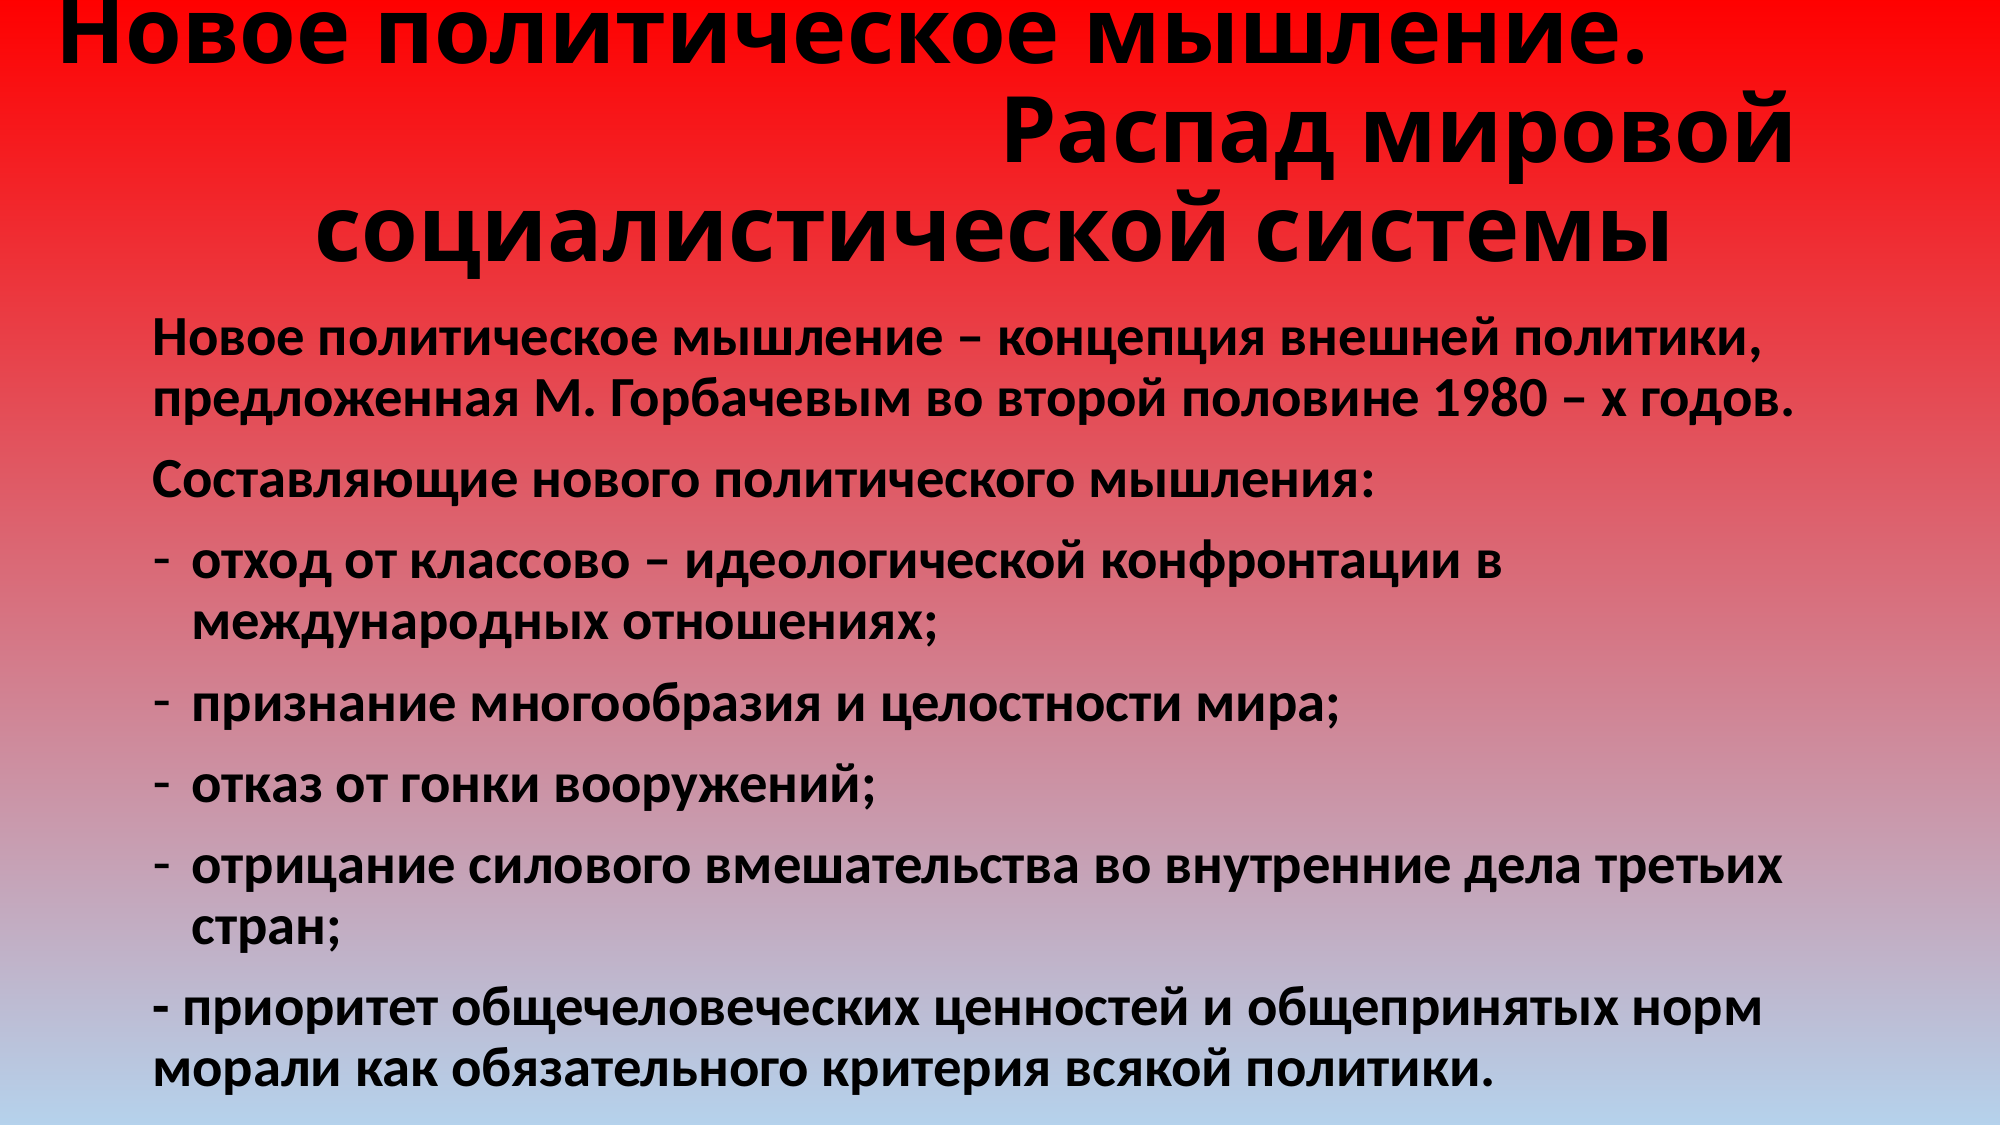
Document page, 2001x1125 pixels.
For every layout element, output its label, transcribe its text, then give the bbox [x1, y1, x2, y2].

list Новое политическое мышление – концепция внешней политики, предложенная М. Горбачевым во второй половине 1980 – х годов. Составляющие нового политического мышления: отход от классово – идеологической конфронтации в международных отношениях; признание многообразия и целостности мира; отказ от гонки вооружений; отрицание силового вмешательства во внутренние дела третьих стран; - приоритет общечеловеческих ценностей и общепринятых норм морали как обязательного критерия всякой политики. [137, 299, 1863, 1108]
title Новое политическое мышление. Распад мировой социалистической системы [33, 16, 1958, 249]
